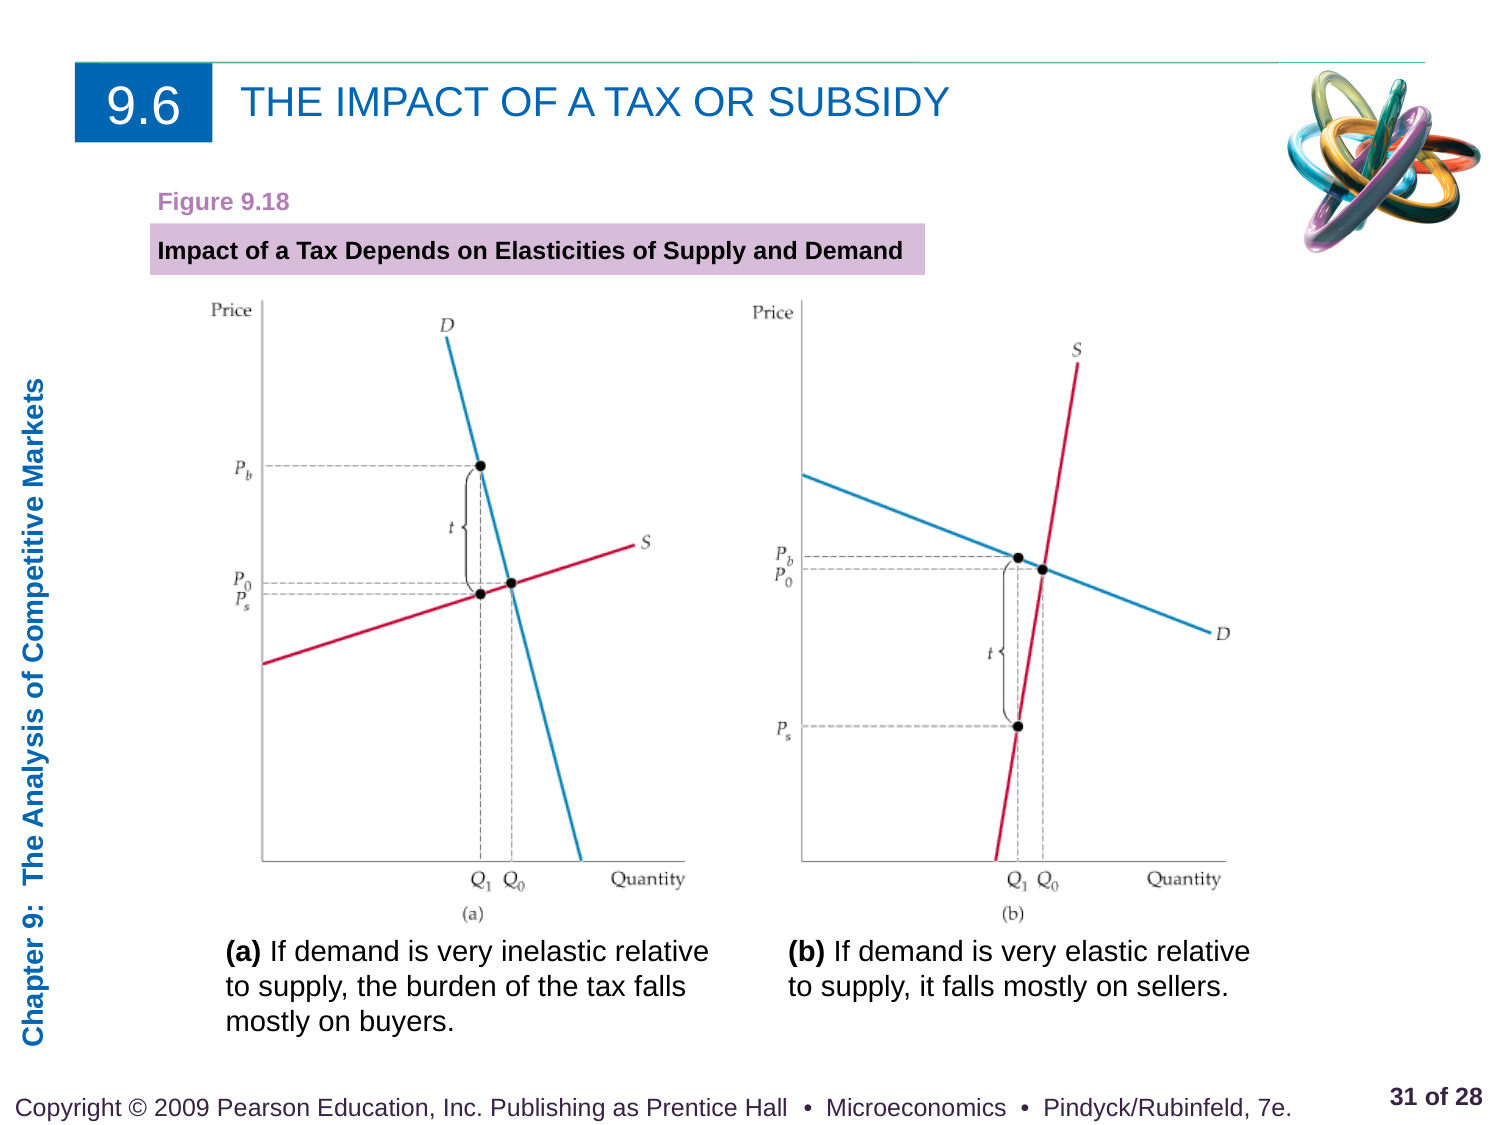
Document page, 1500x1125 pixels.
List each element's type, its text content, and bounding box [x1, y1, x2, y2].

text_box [74, 62, 1279, 143]
text_box (a) If demand is very inelastic relative to supply, the burden of the tax falls mostly on buyers. [210, 944, 736, 1050]
picture [199, 287, 1249, 933]
picture [1278, 63, 1488, 263]
text_box Figure 9.18 [150, 174, 325, 225]
text_box (b) If demand is very elastic relative to supply, it falls mostly on sellers. [773, 924, 1299, 1050]
text_box Impact of a Tax Depends on Elasticities of Supply and Demand [150, 223, 925, 275]
